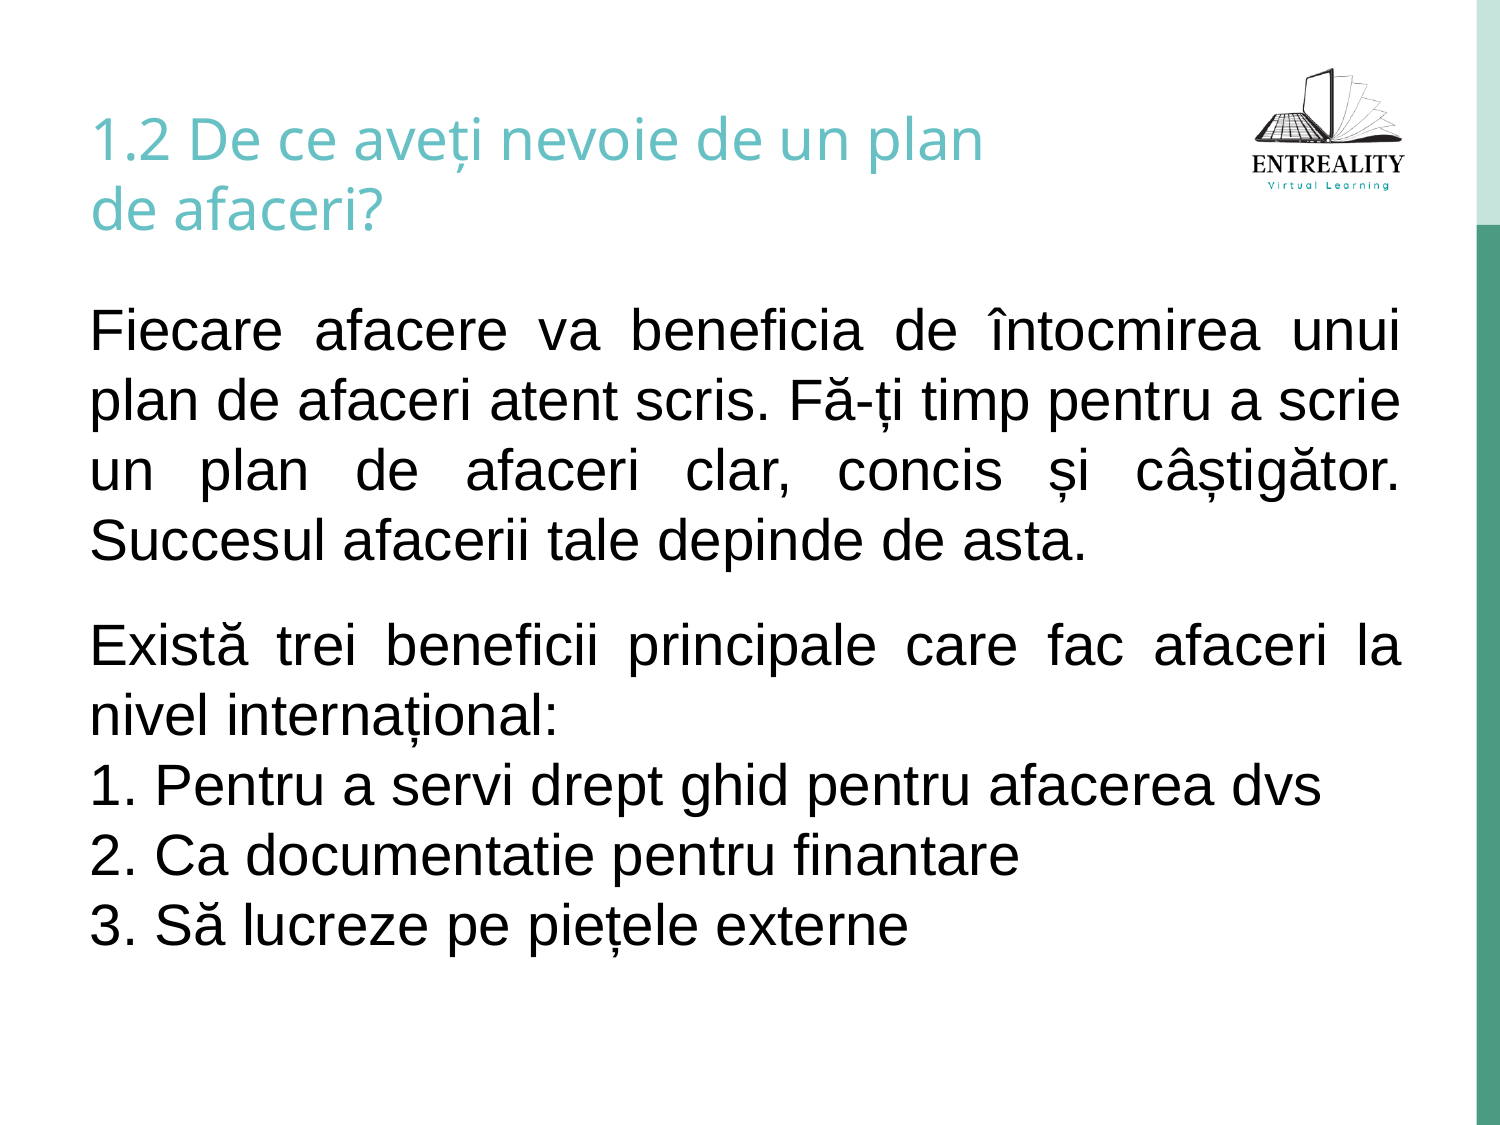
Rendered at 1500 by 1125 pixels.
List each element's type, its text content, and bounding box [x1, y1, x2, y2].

text_box Fiecare afacere va beneficia de întocmirea unui plan de afaceri atent scris. Fă-ți timp pentru a scrie un plan de afaceri clar, concis și câștigător. Succesul afacerii tale depinde de asta. Există trei beneficii principale care fac afaceri la nivel internațional: 1. Pentru a servi drept ghid pentru afacerea dvs 2. Ca documentatie pentru finantare 3. Să lucreze pe piețele externe [75, 285, 1419, 1015]
title 1.2 De ce aveți nevoie de un plan de afaceri? [75, 25, 1025, 250]
picture [1198, 0, 1458, 259]
